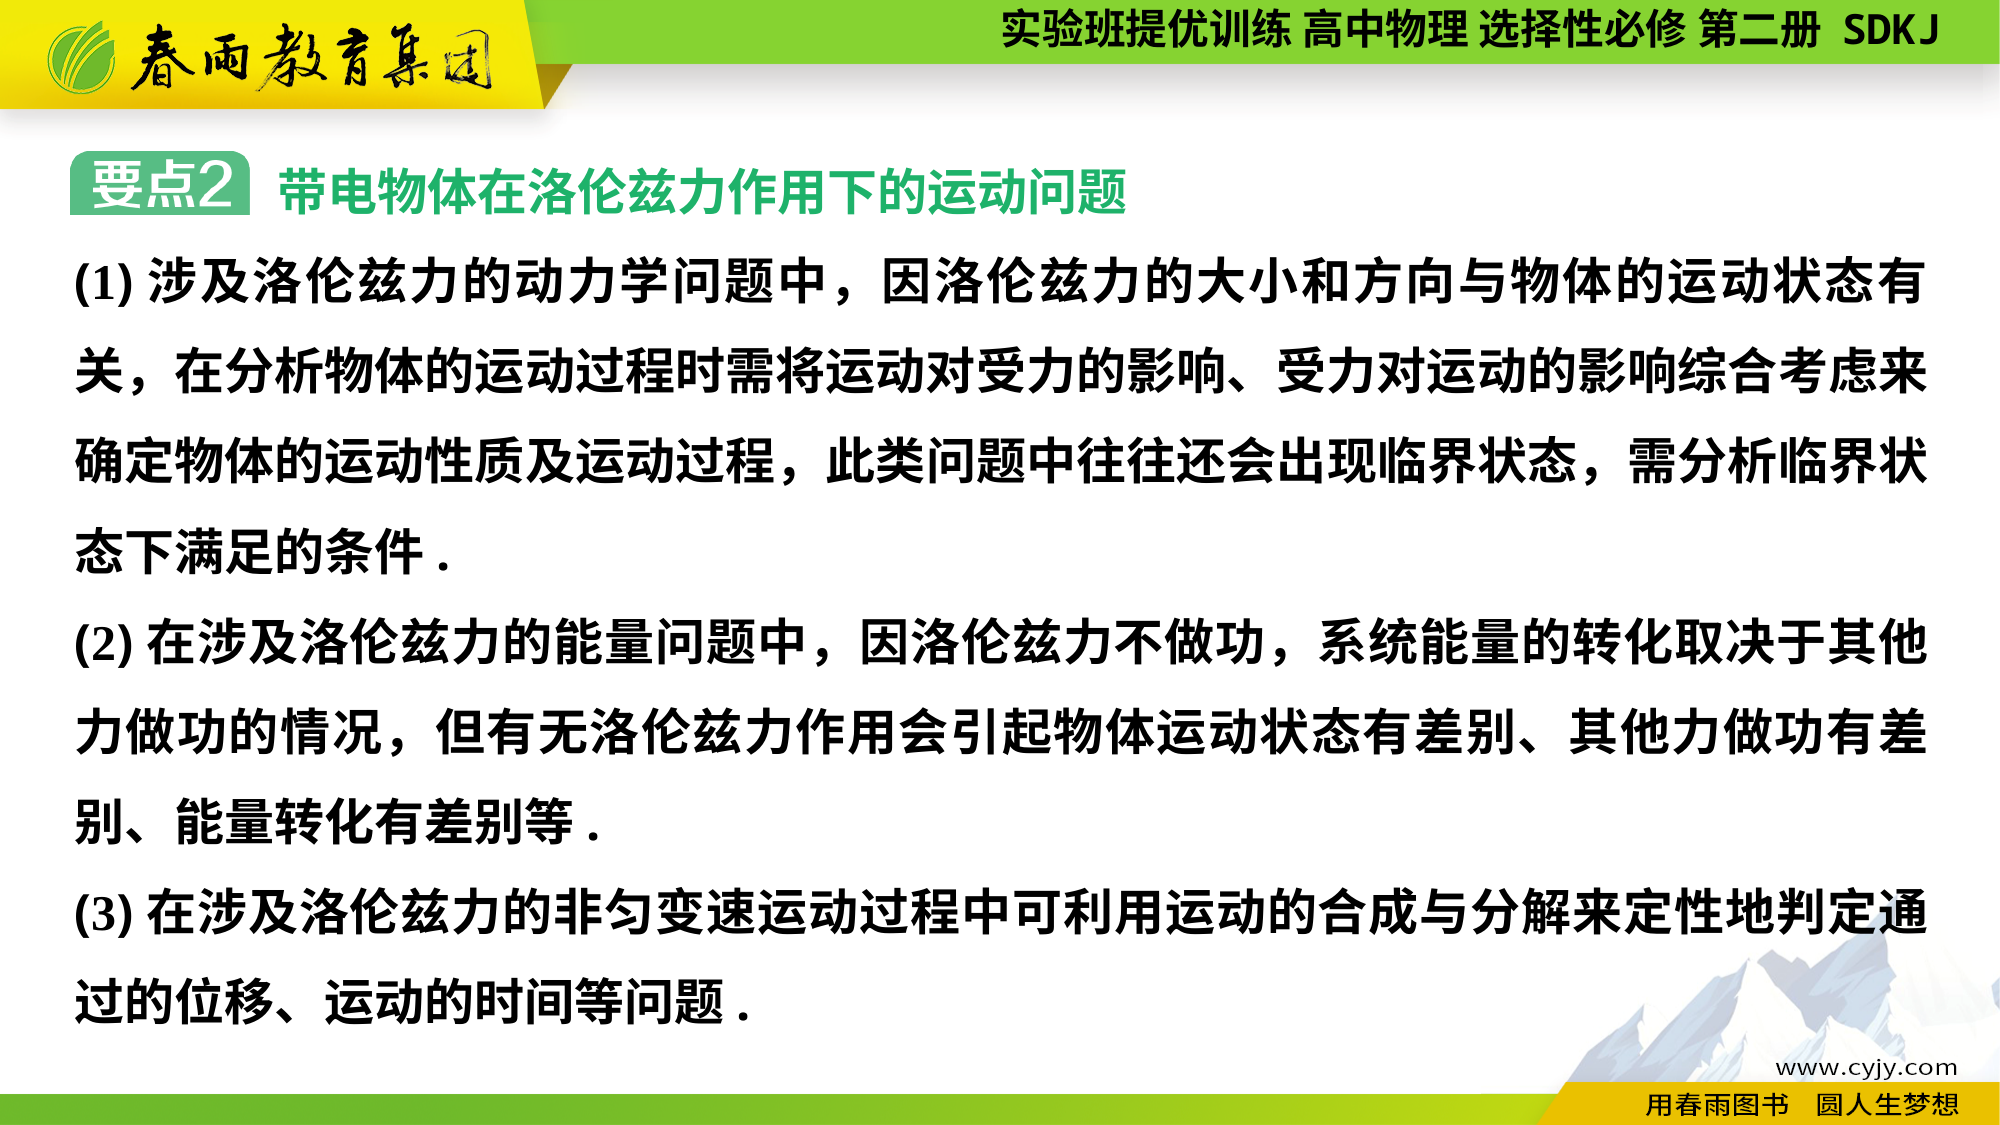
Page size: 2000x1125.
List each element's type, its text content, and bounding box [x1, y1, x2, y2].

picture [0, 0, 2000, 1125]
list 带电物体在洛伦兹力作用下的运动问题 (1)涉及洛伦兹力的动力学问题中，因洛伦兹力的大小和方向与物体的运动状态有关，在分析物体的运动过程时需将运动对受力的影响、受力对运动的影响综合考虑来确定物体的运动性质及运动过程，此类问题中往往还会出现临界状态，需分析临界状态下满足的条件. (2)在涉及洛伦兹力的能量问题中，因洛伦兹力不做功，系统能量的转化取决于其他力做功的情况，但有无洛伦兹力作用会引起物体运动状态有差别、其他力做功有差别、能量转化有差别等. (3)在涉及洛伦兹力的非匀变速运动过程中可利用运动的合成与分解来定性地判定通过的位移、运动的时间等问题. [59, 122, 1944, 1047]
